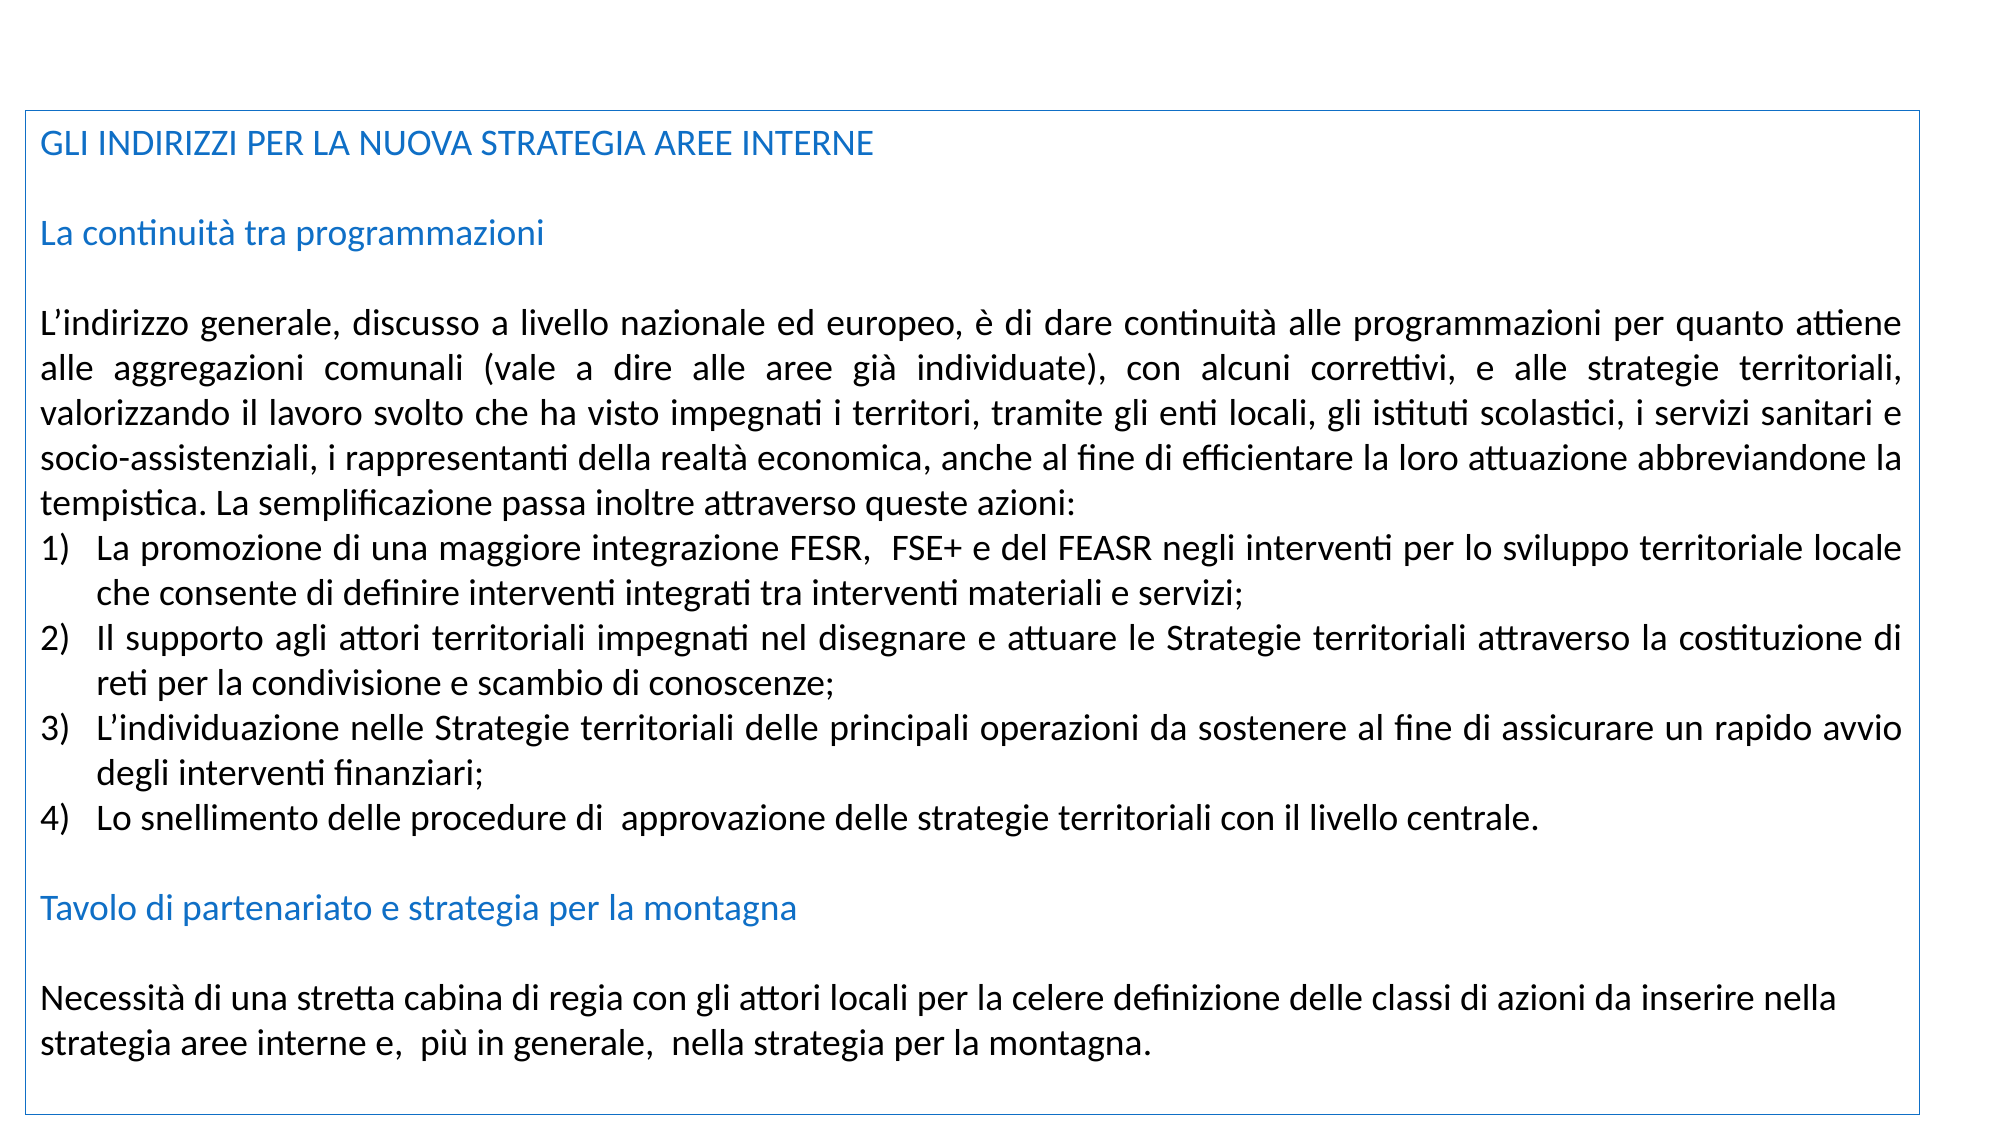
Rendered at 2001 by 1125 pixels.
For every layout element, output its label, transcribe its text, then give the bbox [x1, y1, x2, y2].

text_box GLI INDIRIZZI PER LA NUOVA STRATEGIA AREE INTERNE La continuità tra programmazioni L’indirizzo generale, discusso a livello nazionale ed europeo, è di dare continuità alle programmazioni per quanto attiene alle aggregazioni comunali (vale a dire alle aree già individuate), con alcuni correttivi, e alle strategie territoriali, valorizzando il lavoro svolto che ha visto impegnati i territori, tramite gli enti locali, gli istituti scolastici, i servizi sanitari e socio-assistenziali, i rappresentanti della realtà economica, anche al fine di efficientare la loro attuazione abbreviandone la tempistica. La semplificazione passa inoltre attraverso queste azioni: La promozione di una maggiore integrazione FESR, FSE+ e del FEASR negli interventi per lo sviluppo territoriale locale che consente di definire interventi integrati tra interventi materiali e servizi; Il supporto agli attori territoriali impegnati nel disegnare e attuare le Strategie territoriali attraverso la costituzione di reti per la condivisione e scambio di conoscenze; L’individuazione nelle Strategie territoriali delle principali operazioni da sostenere al fine di assicurare un rapido avvio degli interventi finanziari; Lo snellimento delle procedure di approvazione delle strategie territoriali con il livello centrale. Tavolo di partenariato e strategia per la montagna Necessità di una stretta cabina di regia con gli attori locali per la celere definizione delle classi di azioni da inserire nella strategia aree interne e, più in generale, nella strategia per la montagna. [25, 110, 1920, 1115]
